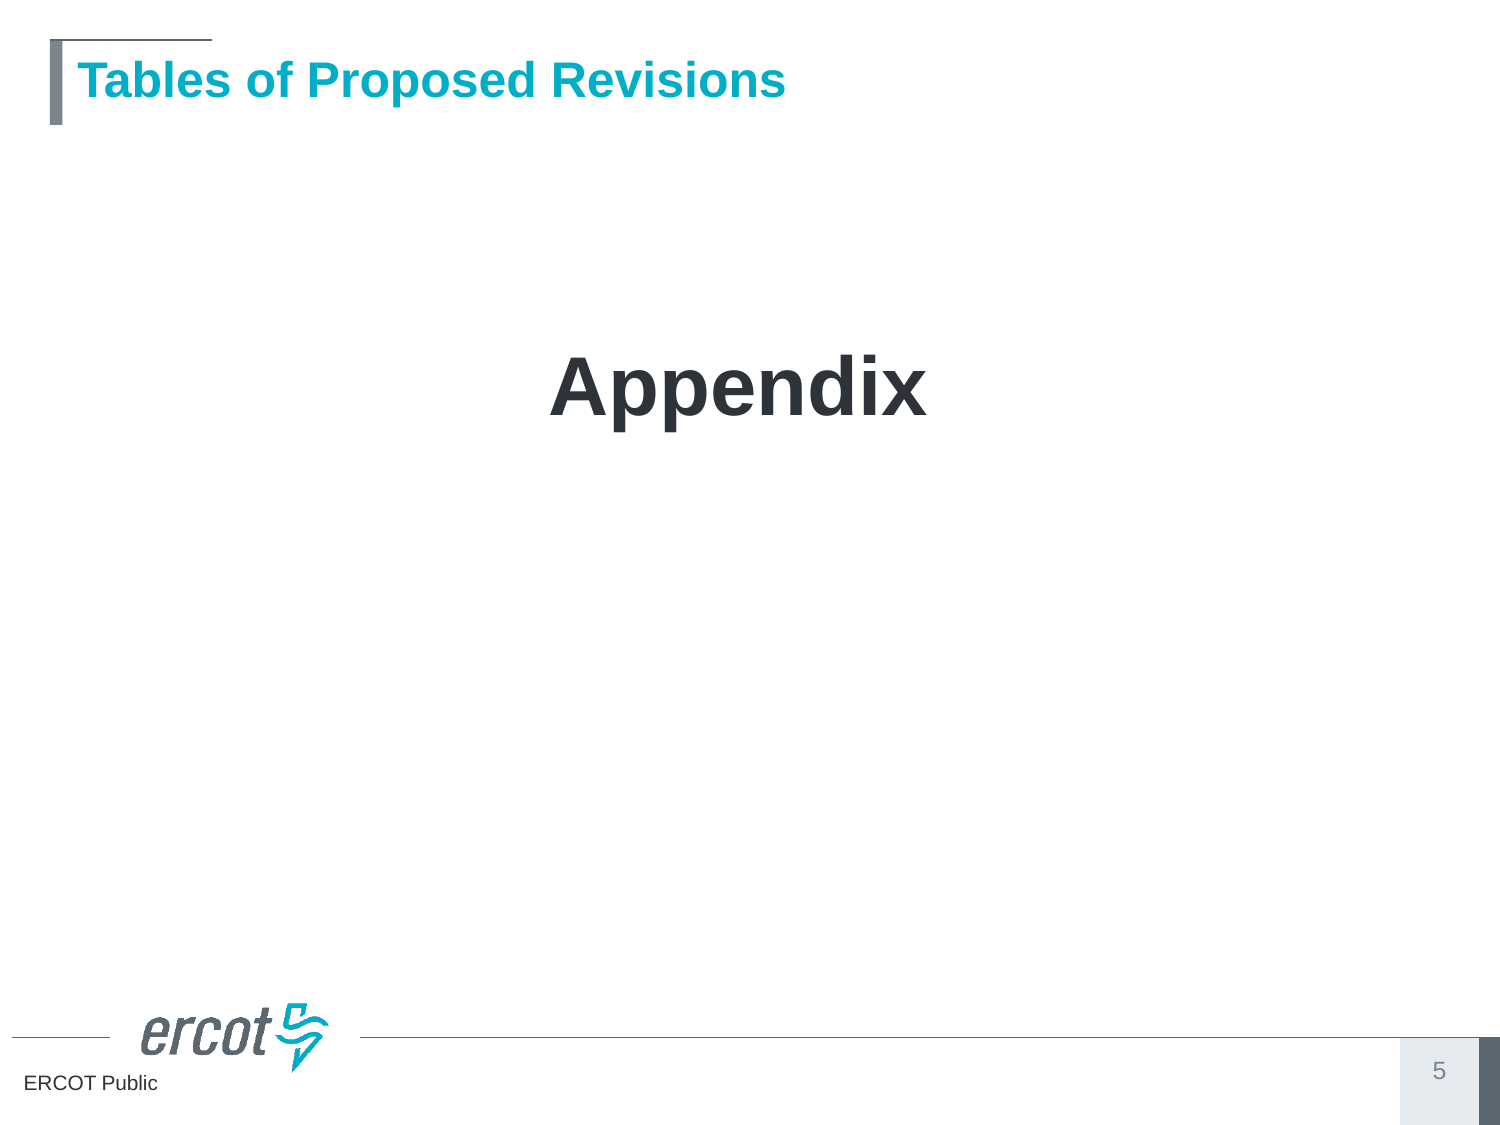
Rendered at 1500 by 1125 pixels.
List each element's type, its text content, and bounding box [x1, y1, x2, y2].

list Appendix [50, 162, 1450, 992]
picture [137, 999, 332, 1075]
slide_number 5 [1400, 1051, 1480, 1088]
title Tables of Proposed Revisions [62, 39, 1450, 125]
